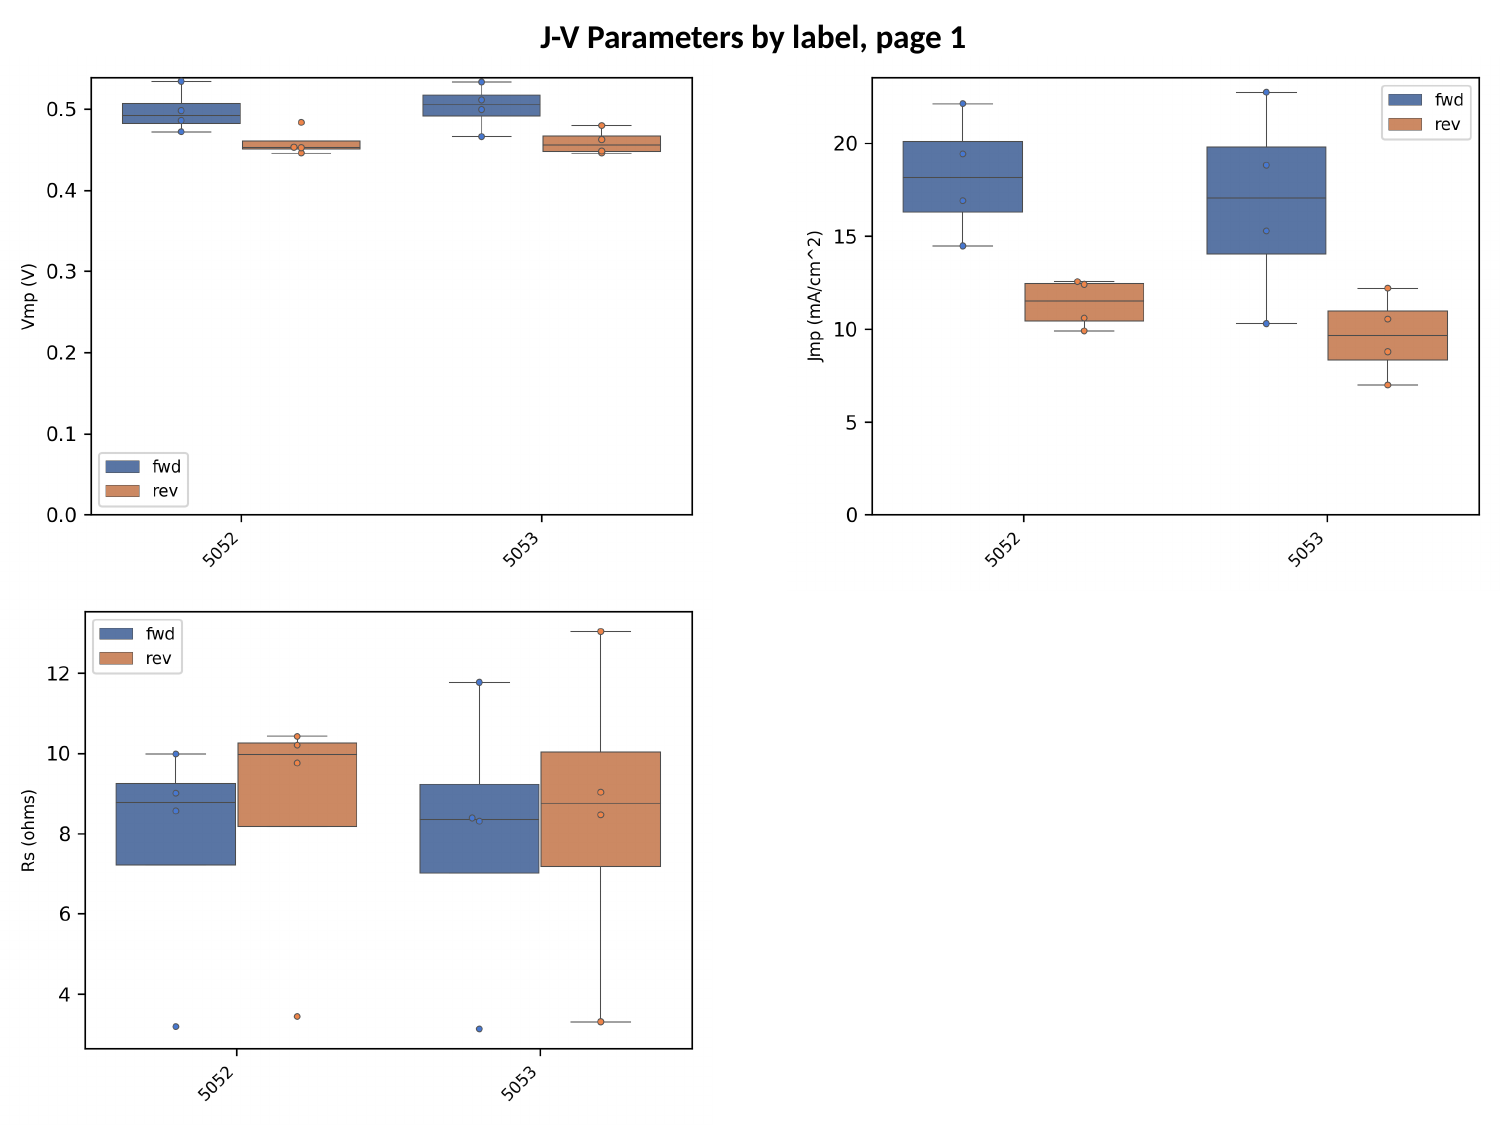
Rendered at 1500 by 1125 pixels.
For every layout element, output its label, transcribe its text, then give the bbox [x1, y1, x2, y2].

title J-V Parameters by label, page 1 [0, 0, 1500, 75]
picture [787, 56, 1500, 591]
picture [0, 56, 713, 1125]
